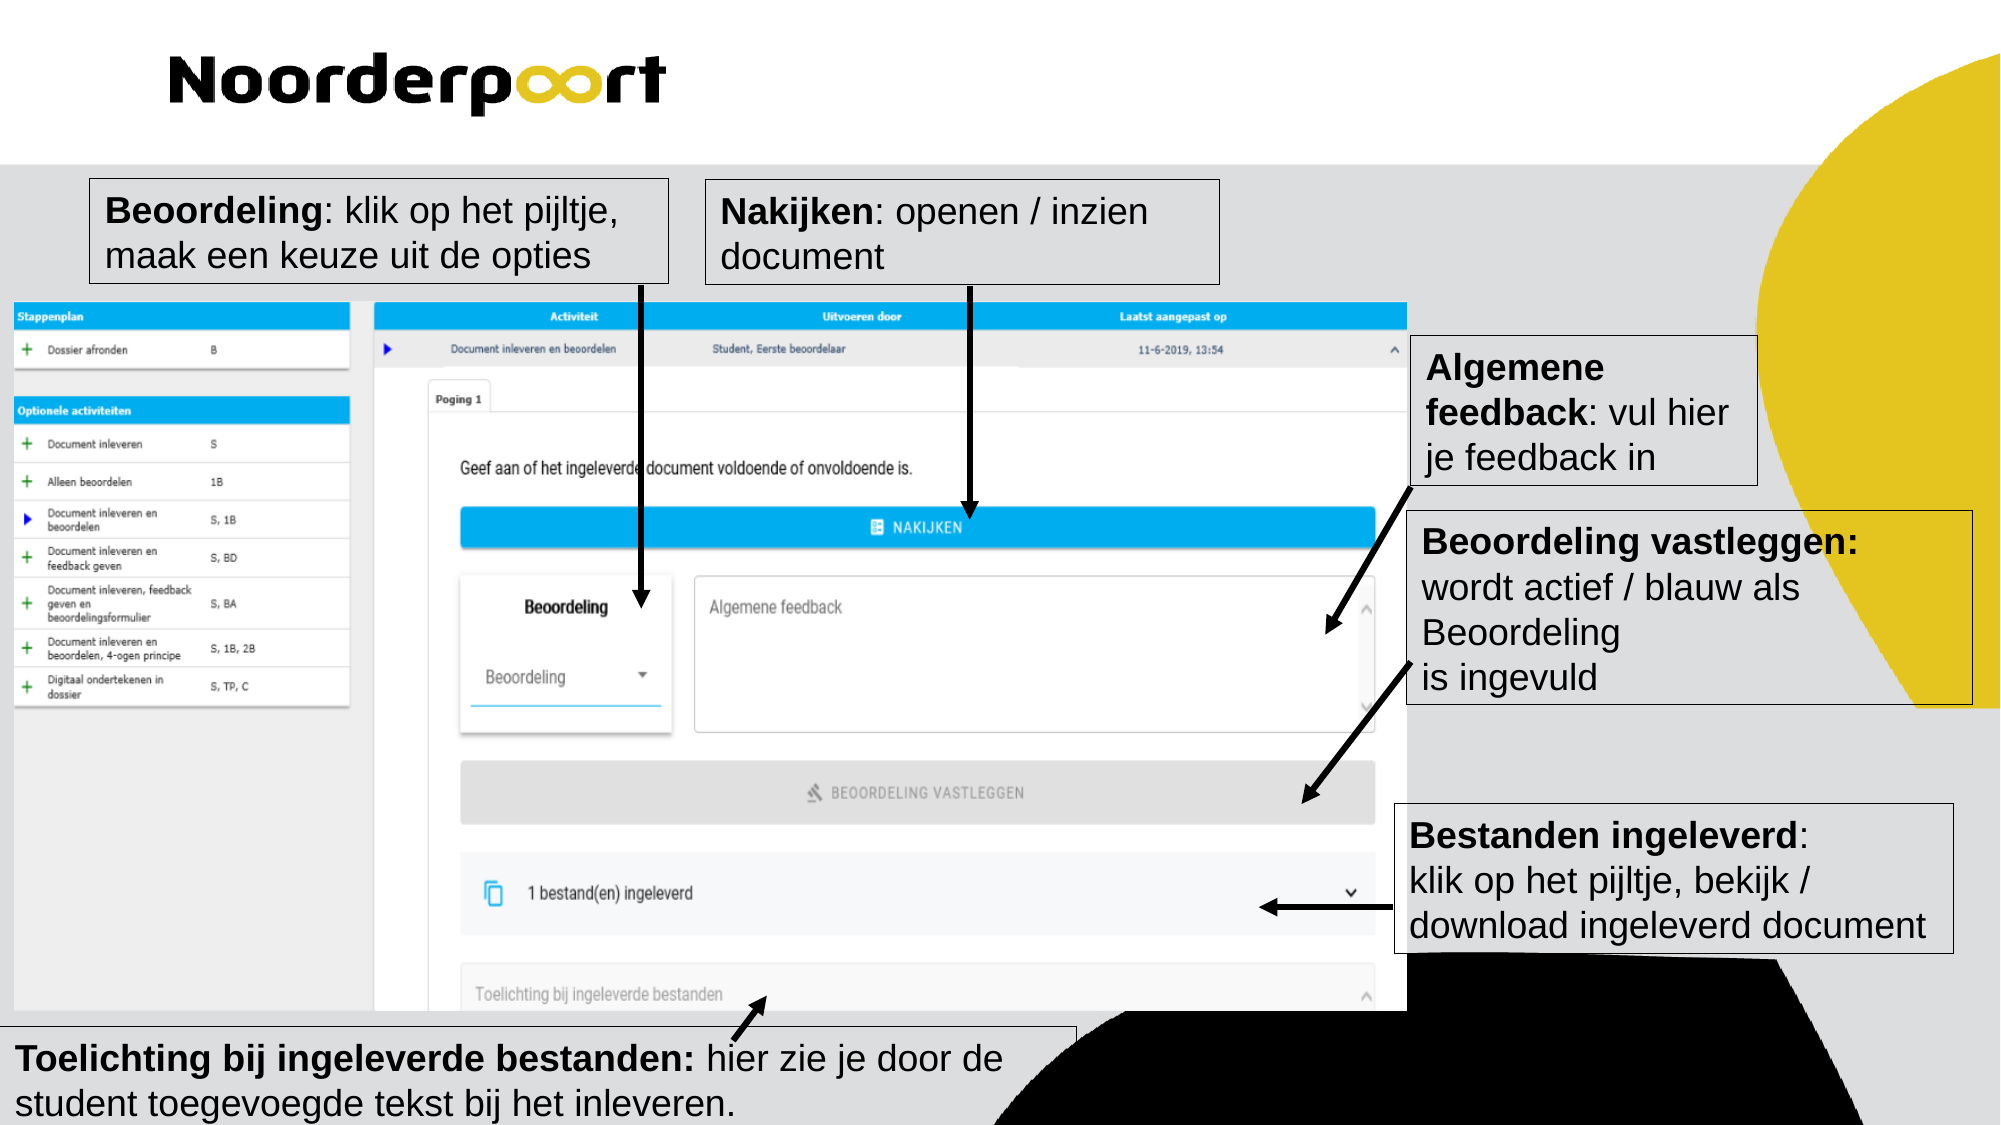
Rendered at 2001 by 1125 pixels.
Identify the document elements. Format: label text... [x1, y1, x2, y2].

text_box Bestanden ingeleverd: klik op het pijltje, bekijk / download ingeleverd document [1412, 803, 1954, 954]
text_box Toelichting bij ingeleverde bestanden: hier zie je door de student toegevoegde tekst bij het inleveren.​ [0, 1026, 1077, 1125]
text_box Algemene feedback: vul hier je feedback in [1412, 335, 1758, 486]
text_box Beoordeling vastleggen: wordt actief / blauw als Beoordeling is ingevuld [1412, 510, 1973, 705]
text_box Beoordeling: klik op het pijltje, maak een keuze uit de opties [89, 178, 669, 284]
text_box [732, 995, 768, 1041]
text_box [1301, 661, 1412, 805]
text_box Nakijken: openen / inzien document [705, 179, 1220, 285]
picture [0, 0, 2001, 1125]
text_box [1324, 486, 1412, 635]
